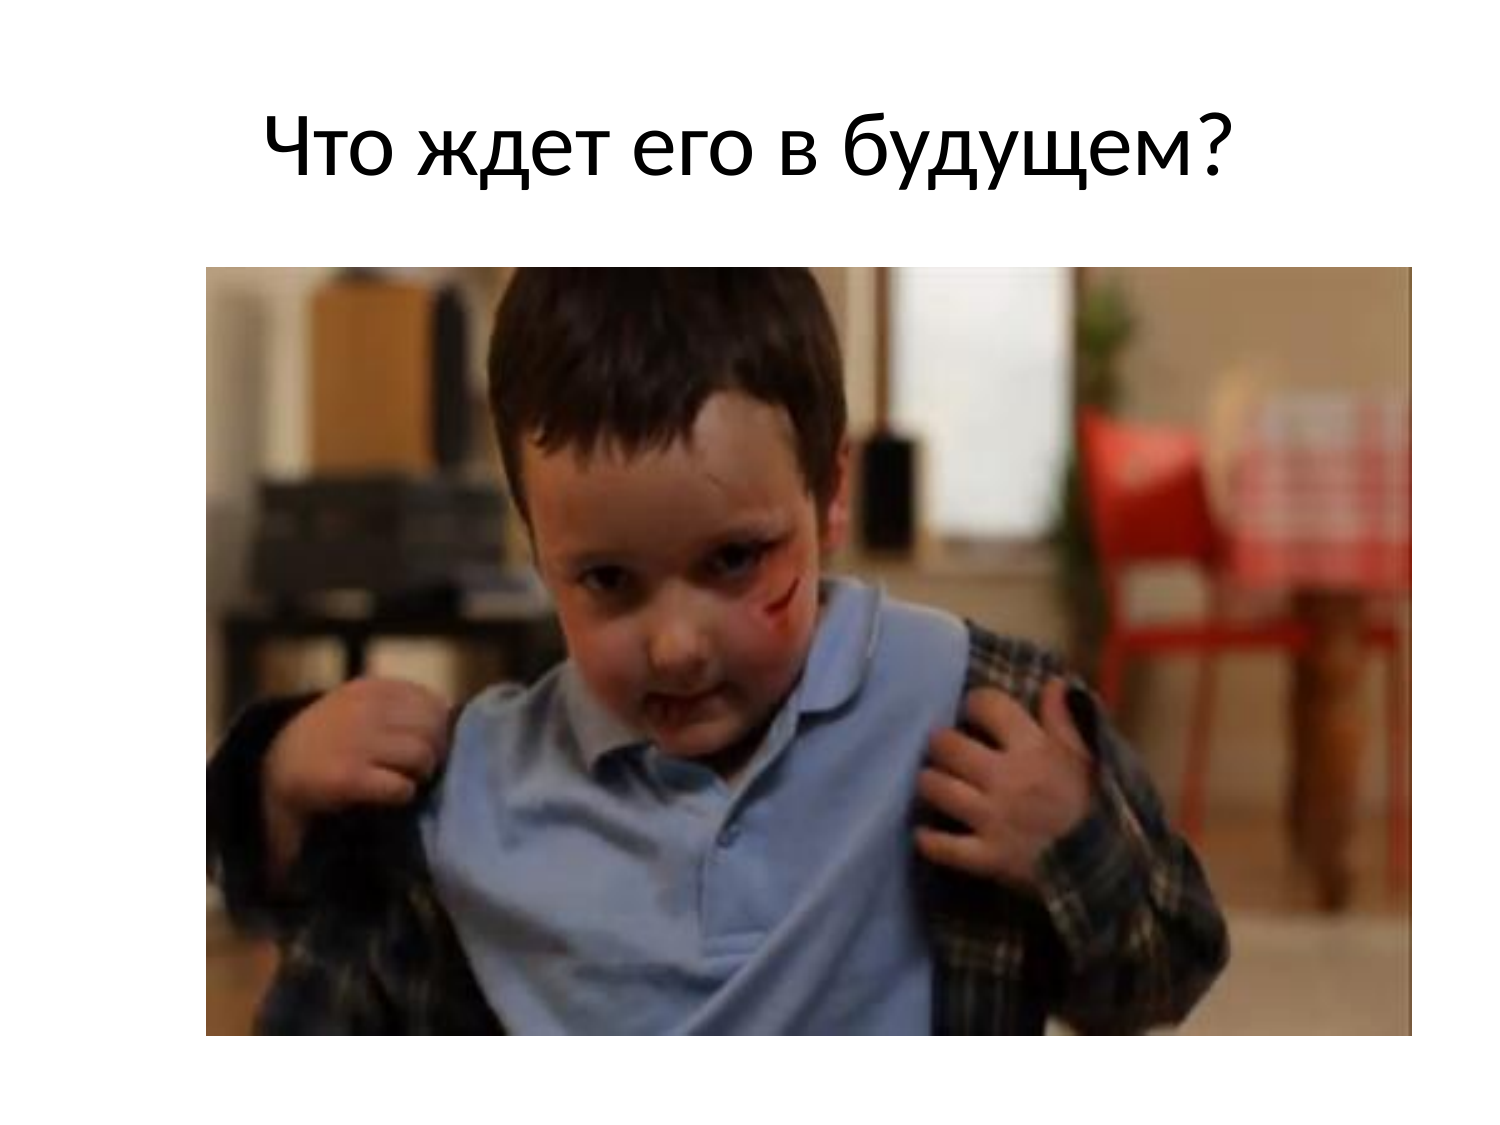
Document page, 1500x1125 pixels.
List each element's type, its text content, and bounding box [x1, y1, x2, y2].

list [206, 266, 1412, 1036]
title Что ждет его в будущем? [74, 44, 1426, 233]
